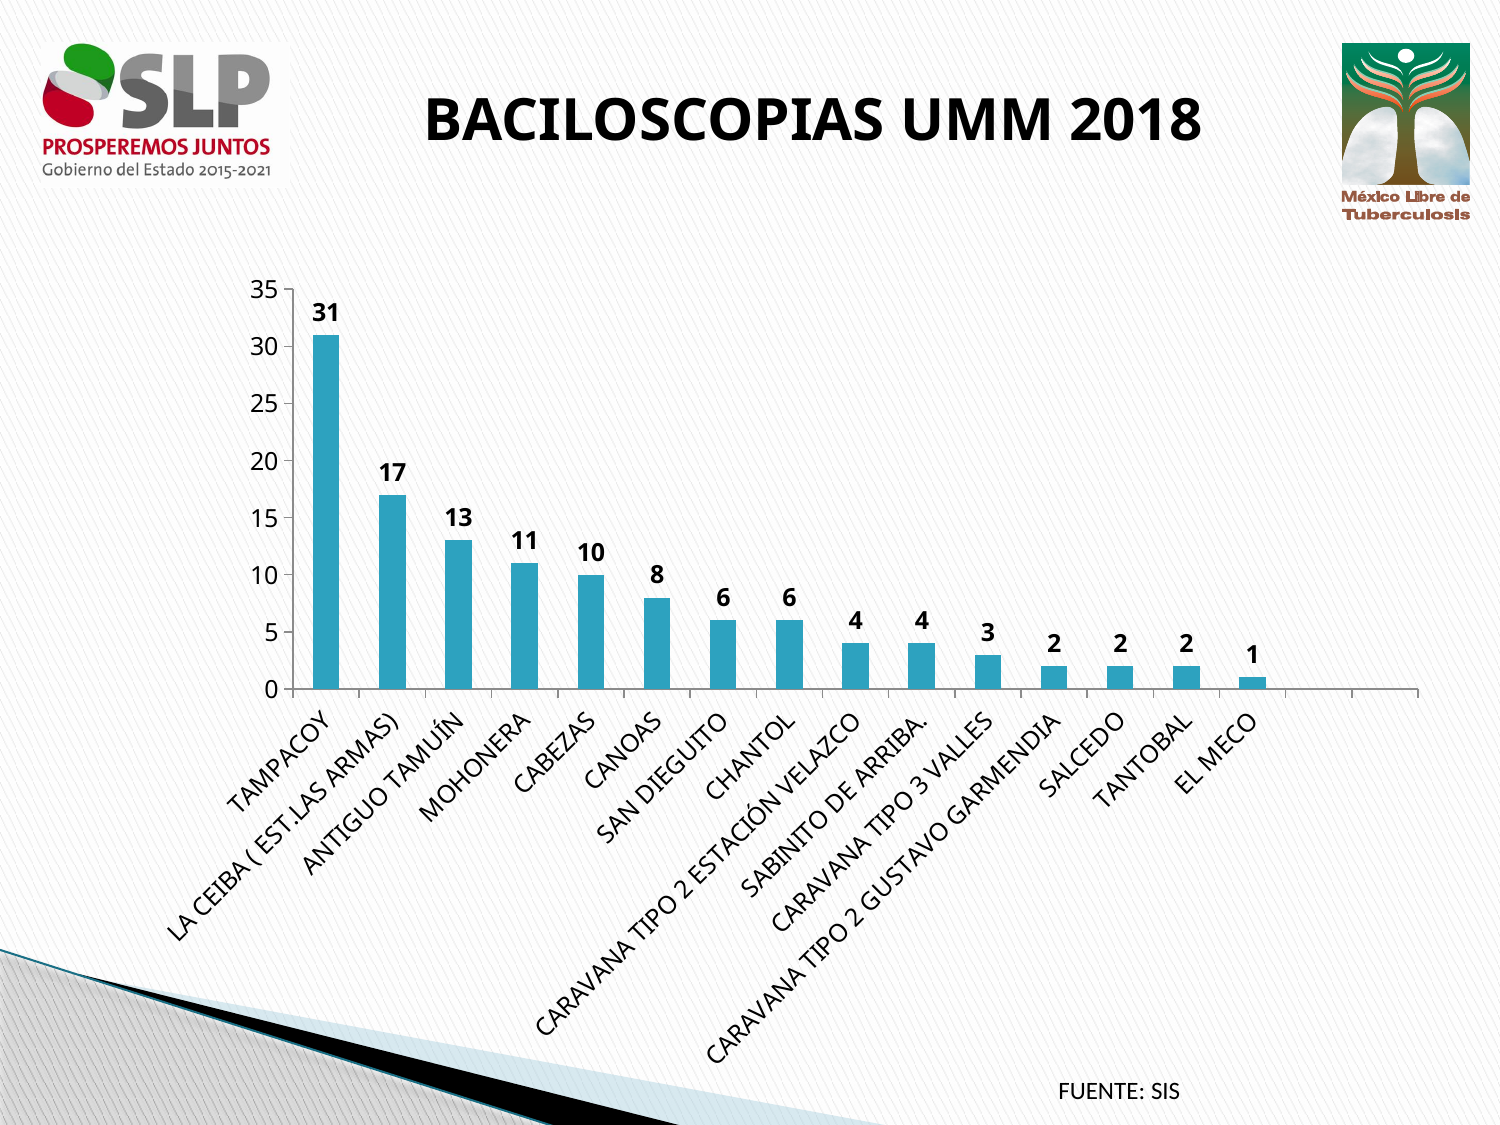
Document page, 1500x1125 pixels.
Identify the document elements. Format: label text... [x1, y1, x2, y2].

text_box BACILOSCOPIAS UMM 2018 [222, 74, 1404, 255]
text_box FUENTE: SIS [1043, 1066, 1467, 1112]
chart [135, 255, 1448, 1090]
picture [1340, 42, 1471, 221]
picture [40, 42, 290, 188]
